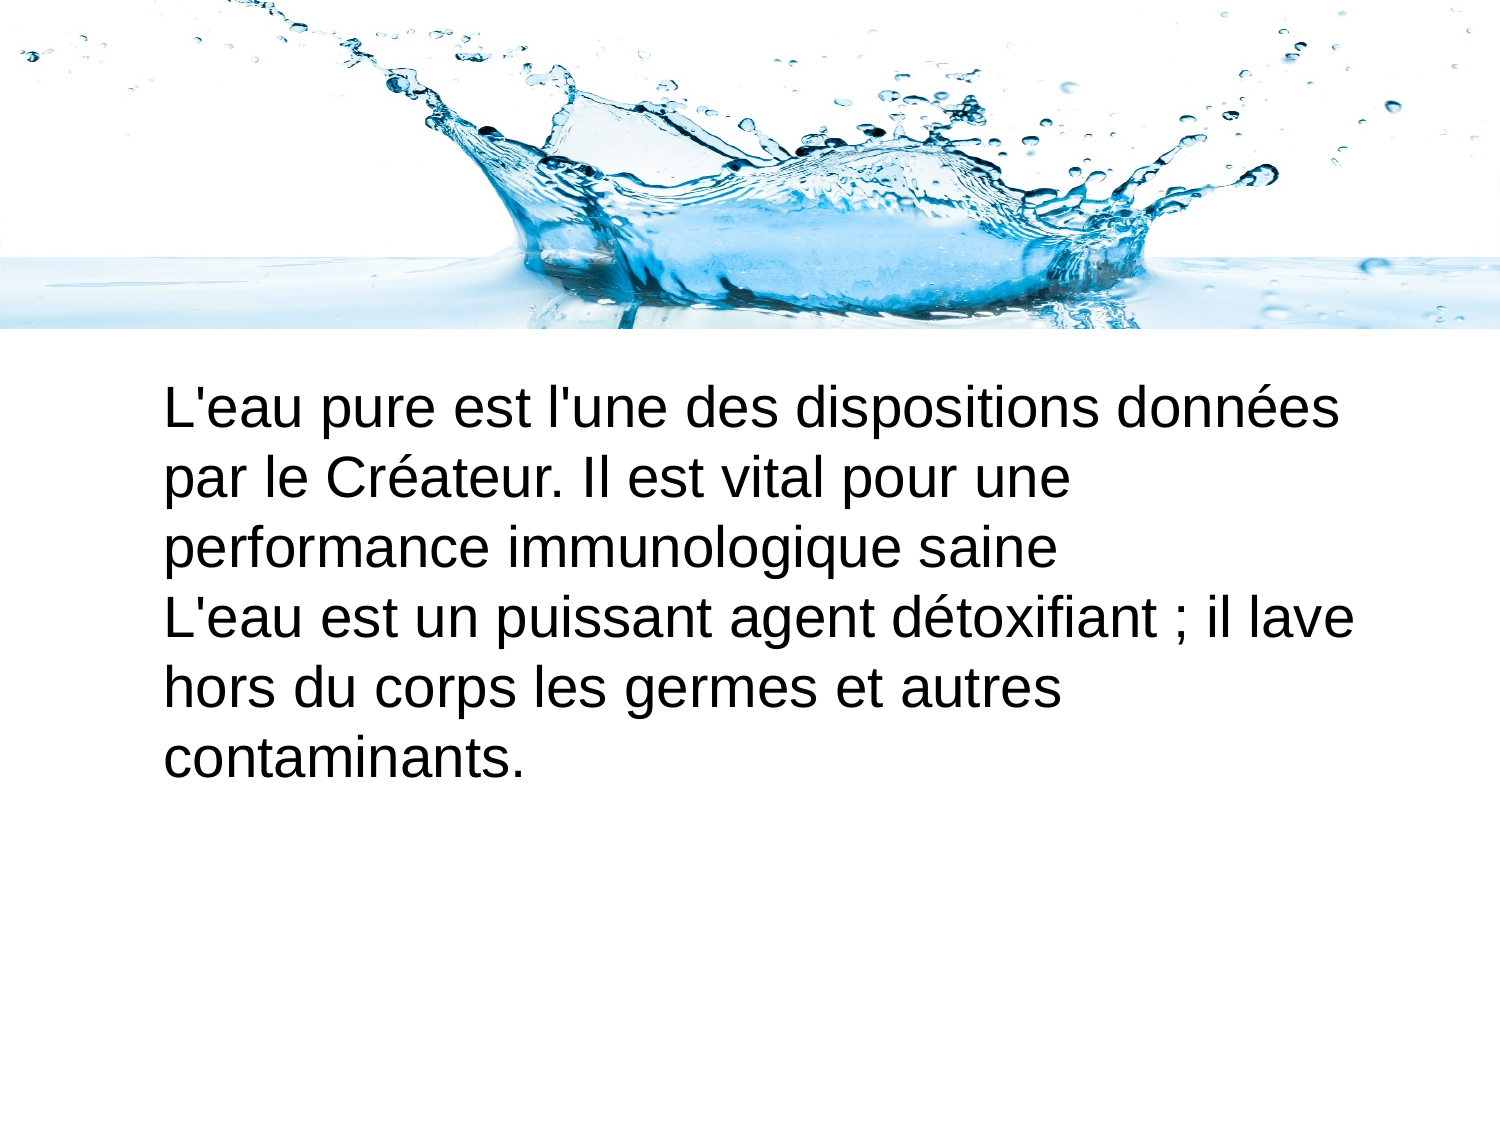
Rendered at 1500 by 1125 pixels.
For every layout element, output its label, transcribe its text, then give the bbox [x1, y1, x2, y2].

text_box L'eau pure est l'une des dispositions données par le Créateur. Il est vital pour une performance immunologique saine L'eau est un puissant agent détoxifiant ; il lave hors du corps les germes et autres contaminants. [148, 362, 1377, 797]
picture [0, 0, 1500, 1125]
